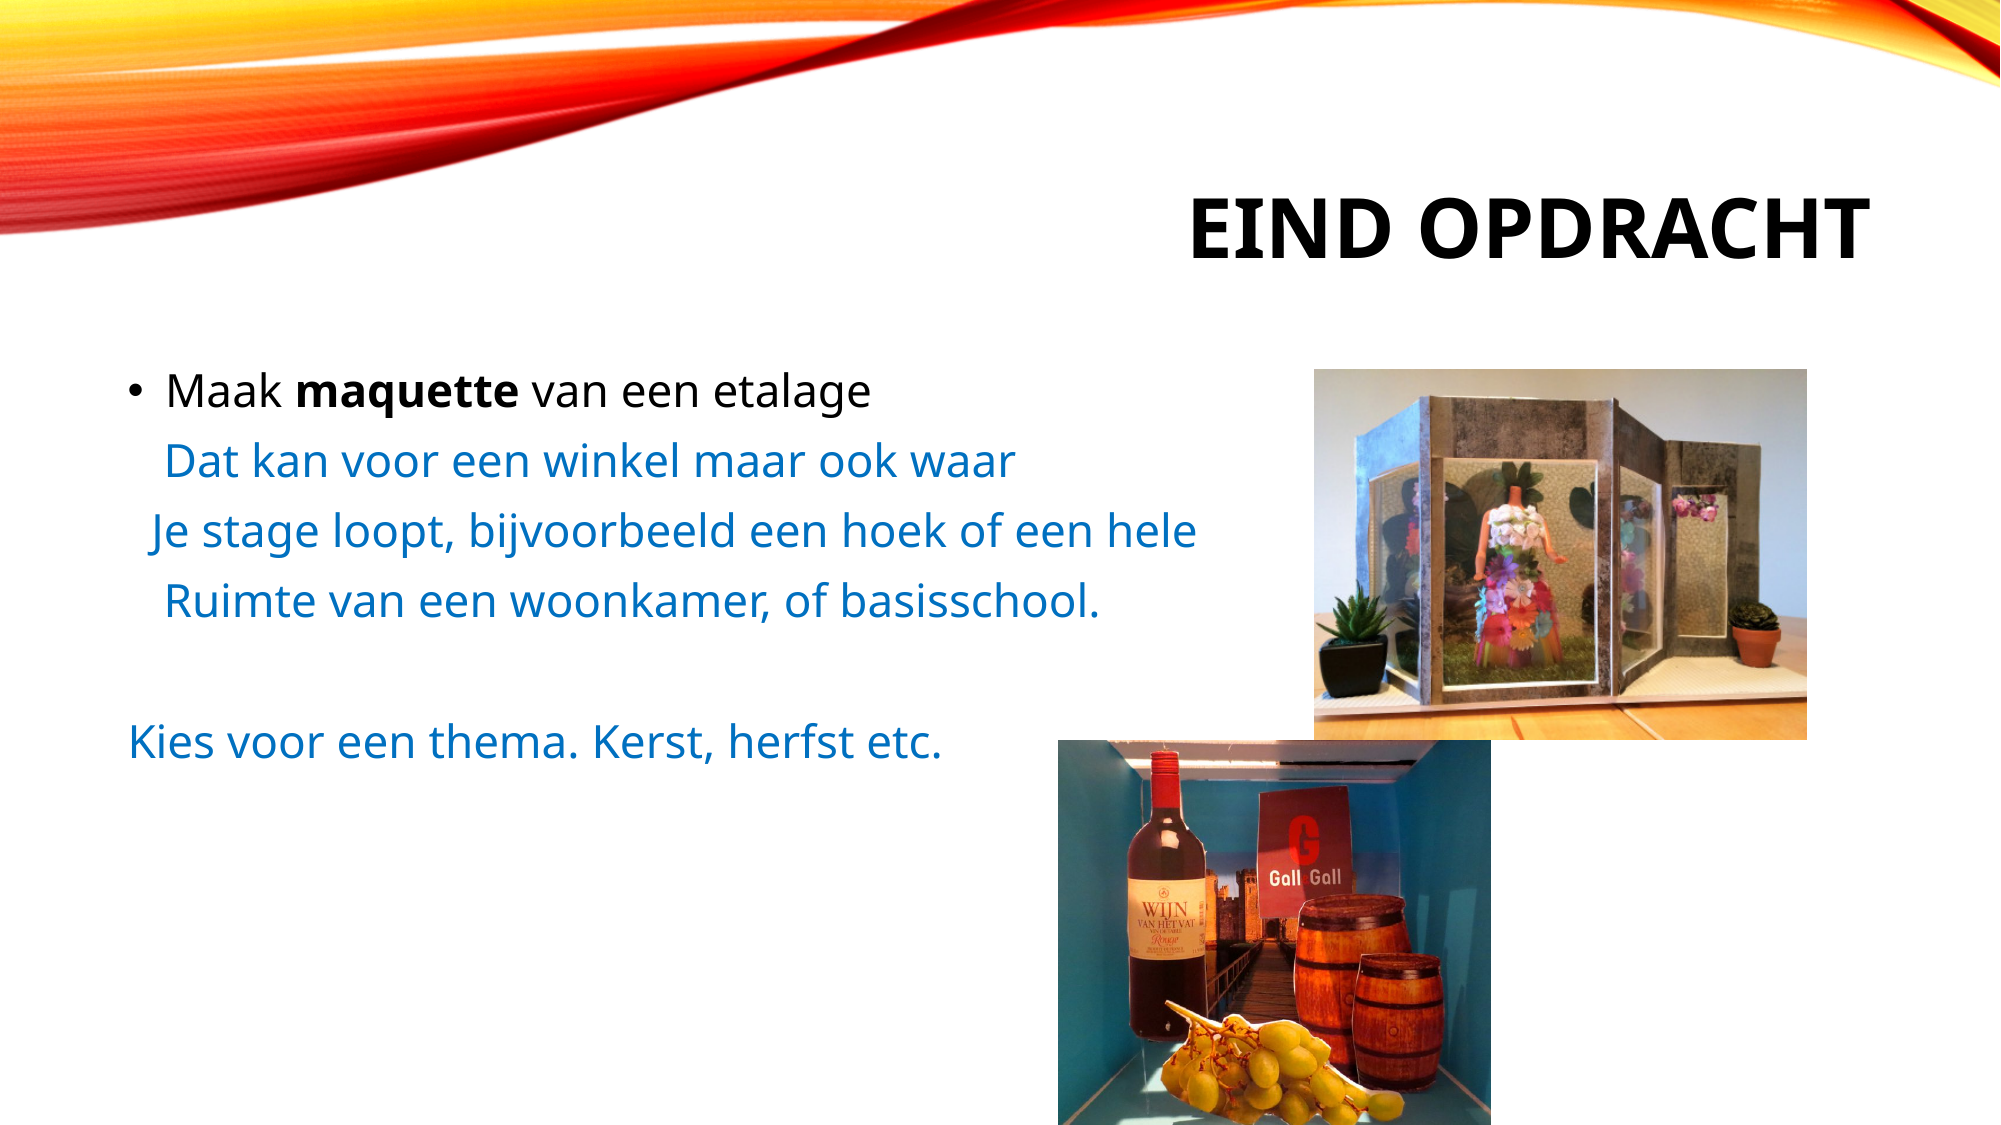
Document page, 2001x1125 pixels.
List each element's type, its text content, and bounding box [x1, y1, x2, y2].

picture [1058, 369, 1807, 1125]
picture [0, 0, 2000, 237]
title EIND opdracht [474, 125, 1888, 338]
list Maak maquette van een etalage Dat kan voor een winkel maar ook waar Je stage loopt, bijvoorbeeld een hoek of een hele Ruimte van een woonkamer, of basisschool. Kies voor een thema. Kerst, herfst etc. [112, 360, 1888, 1021]
